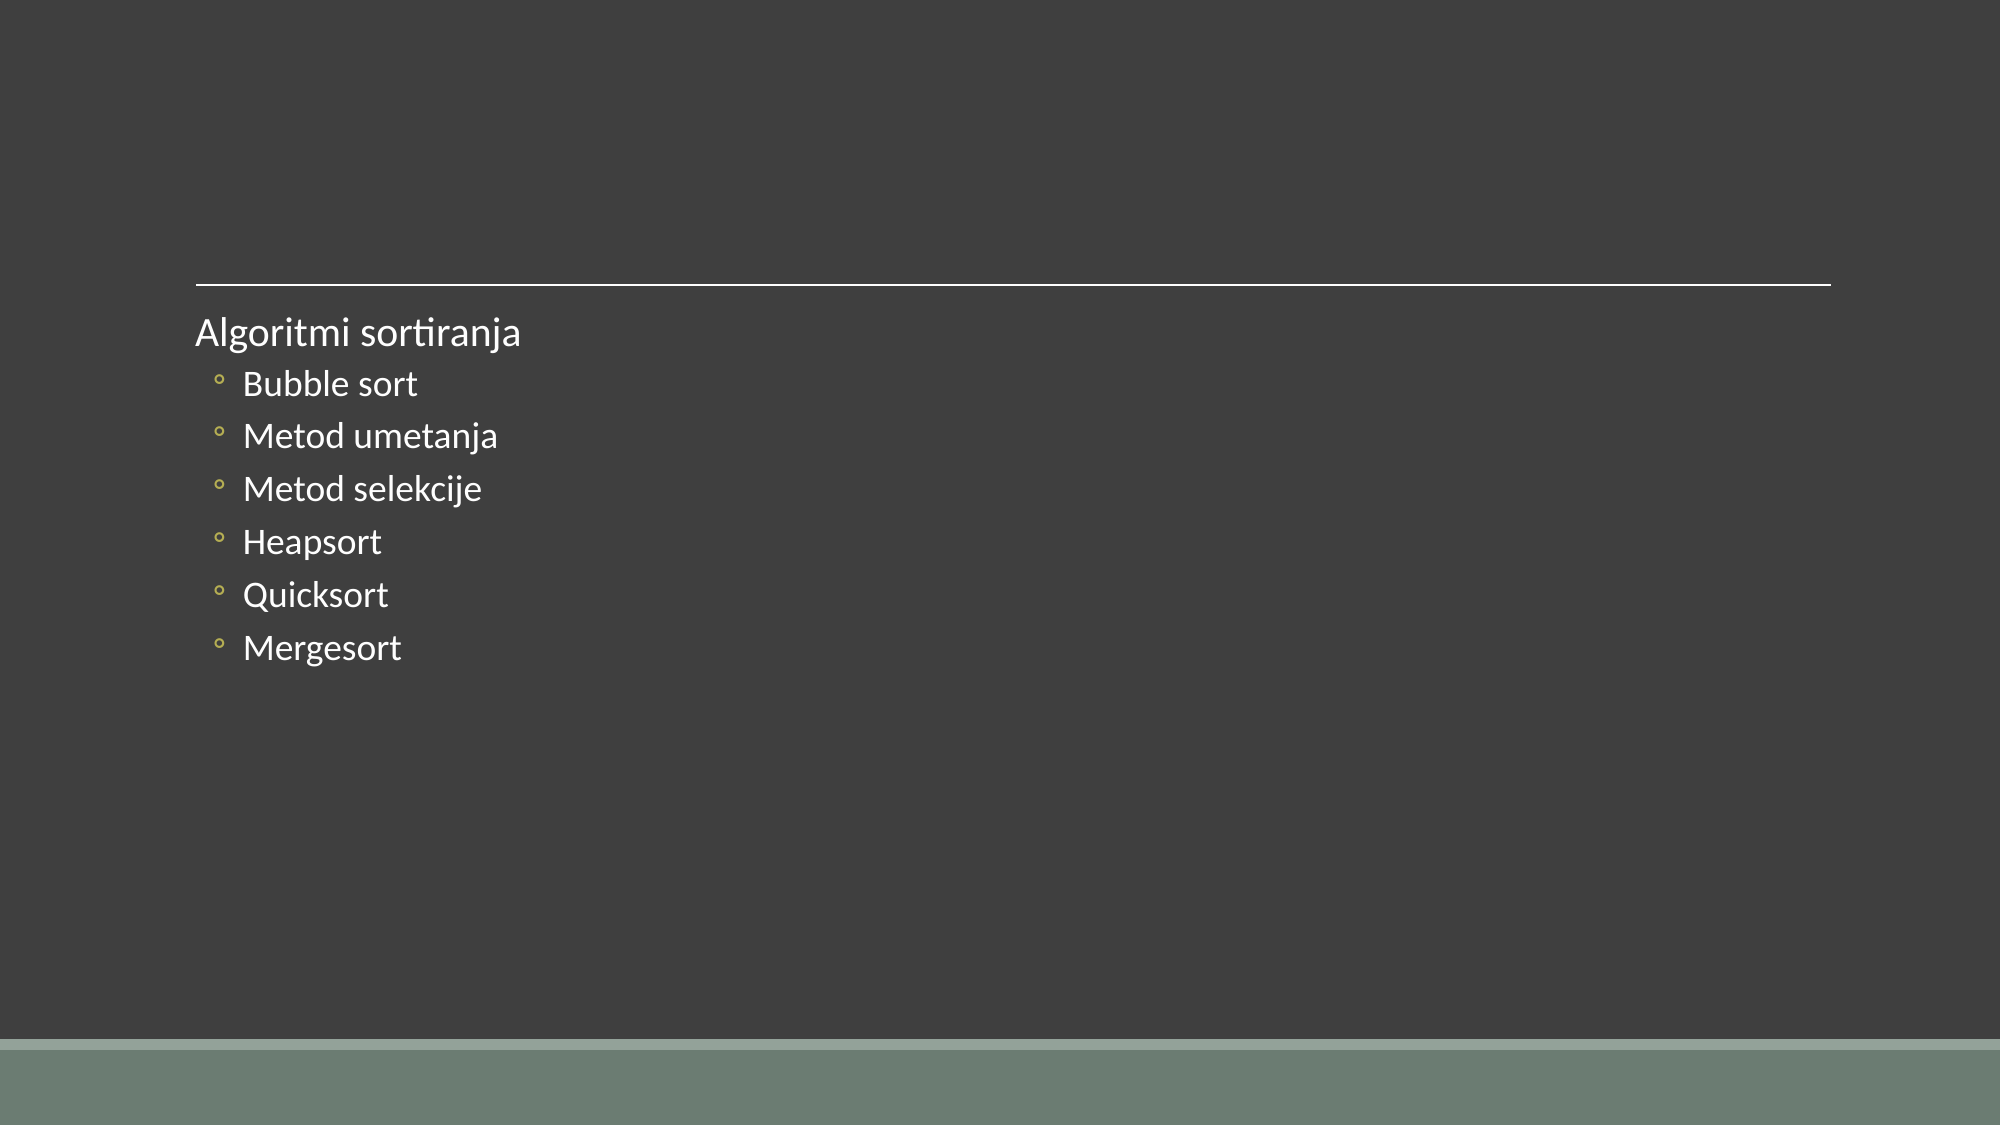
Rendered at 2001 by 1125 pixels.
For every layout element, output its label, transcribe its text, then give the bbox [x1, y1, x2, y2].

list Algoritmi sortiranja Bubble sort Metod umetanja Metod selekcije Heapsort Quicksort Mergesort [180, 302, 1830, 963]
